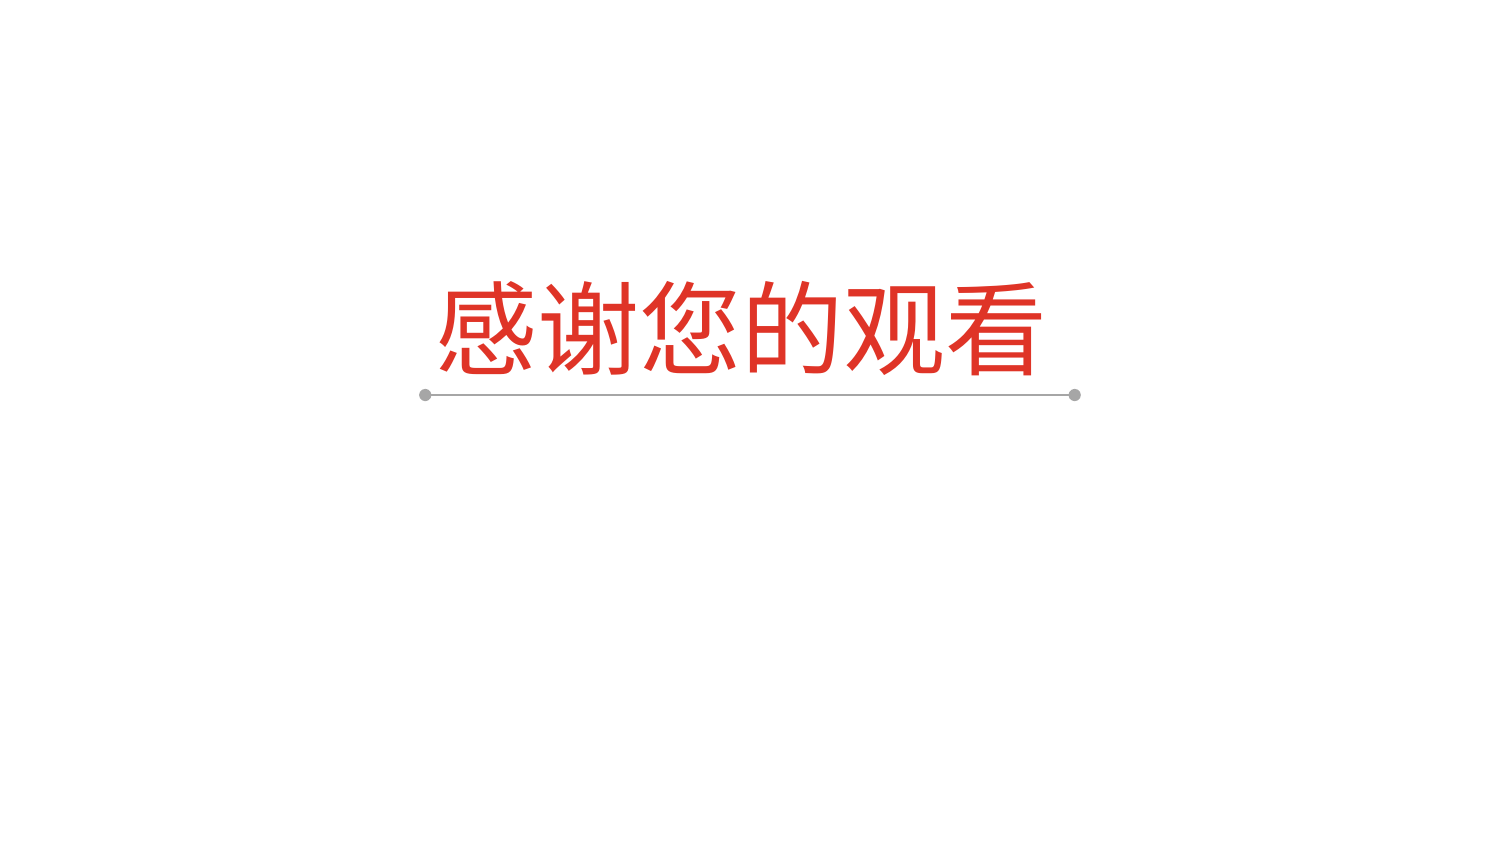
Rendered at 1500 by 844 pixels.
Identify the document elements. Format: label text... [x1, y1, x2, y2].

text_box 感谢您的观看 [424, 259, 1059, 394]
